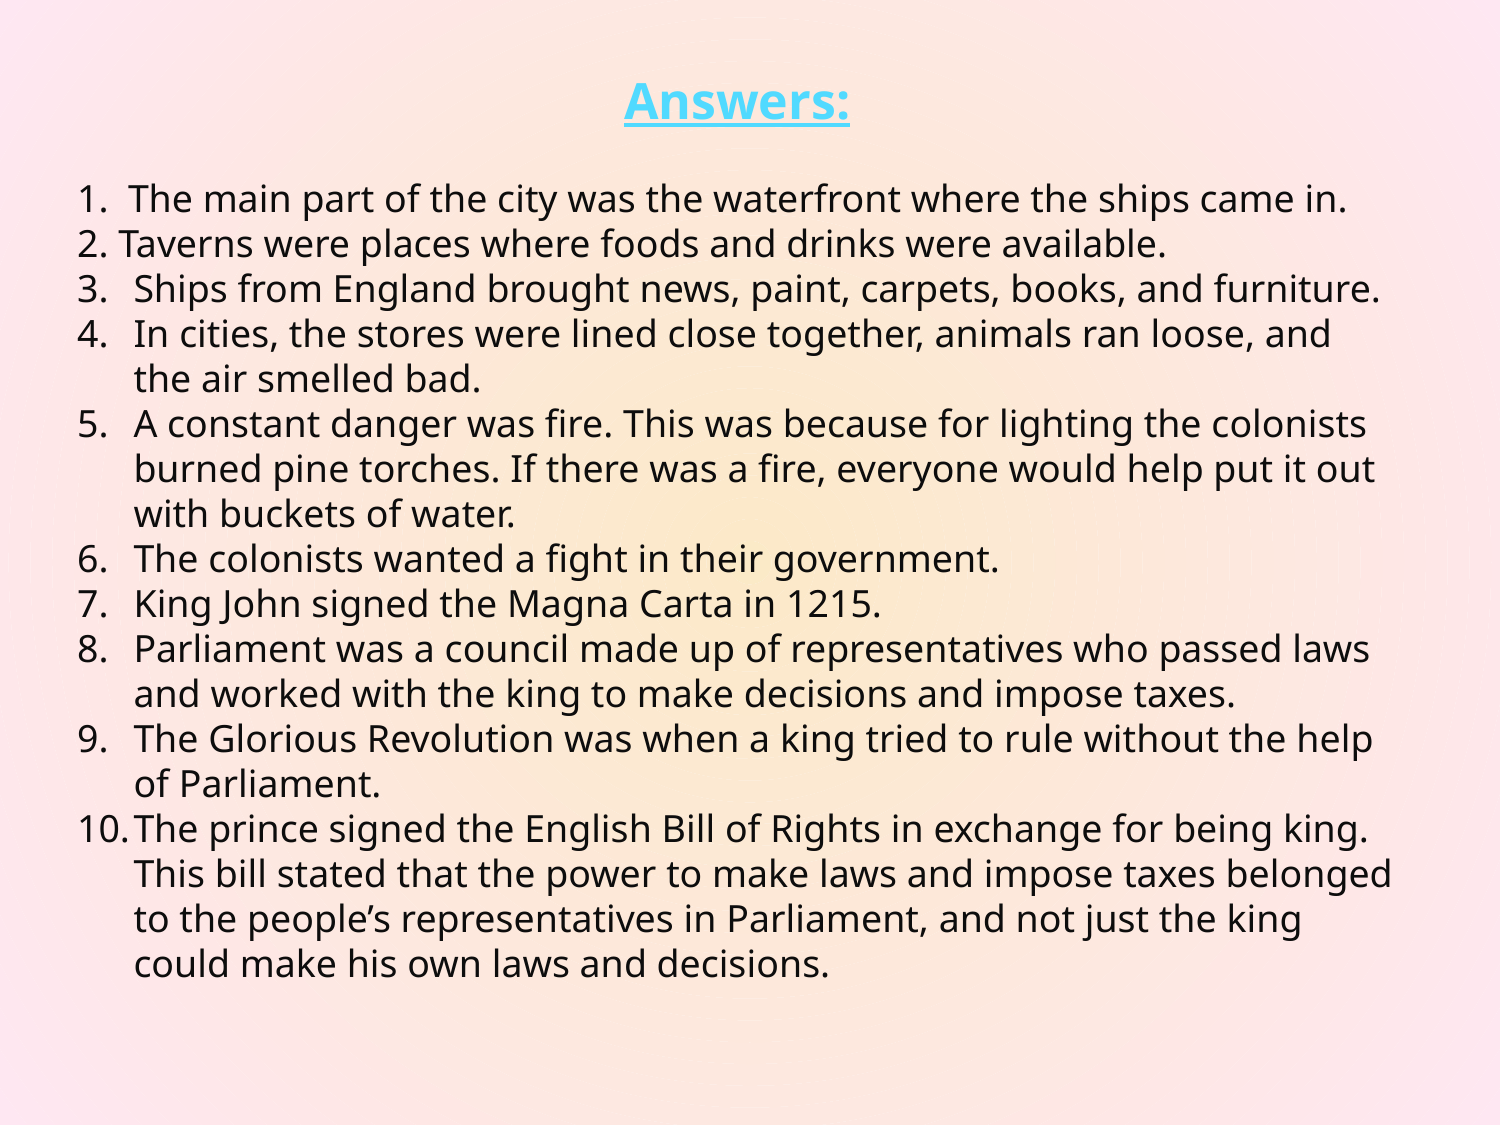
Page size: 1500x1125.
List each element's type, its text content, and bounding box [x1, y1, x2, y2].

text_box Answers: 1. The main part of the city was the waterfront where the ships came in. 2. Taverns were places where foods and drinks were available. Ships from England brought news, paint, carpets, books, and furniture. In cities, the stores were lined close together, animals ran loose, and the air smelled bad. A constant danger was fire. This was because for lighting the colonists burned pine torches. If there was a fire, everyone would help put it out with buckets of water. The colonists wanted a fight in their government. King John signed the Magna Carta in 1215. Parliament was a council made up of representatives who passed laws and worked with the king to make decisions and impose taxes. The Glorious Revolution was when a king tried to rule without the help of Parliament. The prince signed the English Bill of Rights in exchange for being king. This bill stated that the power to make laws and impose taxes belonged to the people’s representatives in Parliament, and not just the king could make his own laws and decisions. [62, 62, 1413, 1125]
